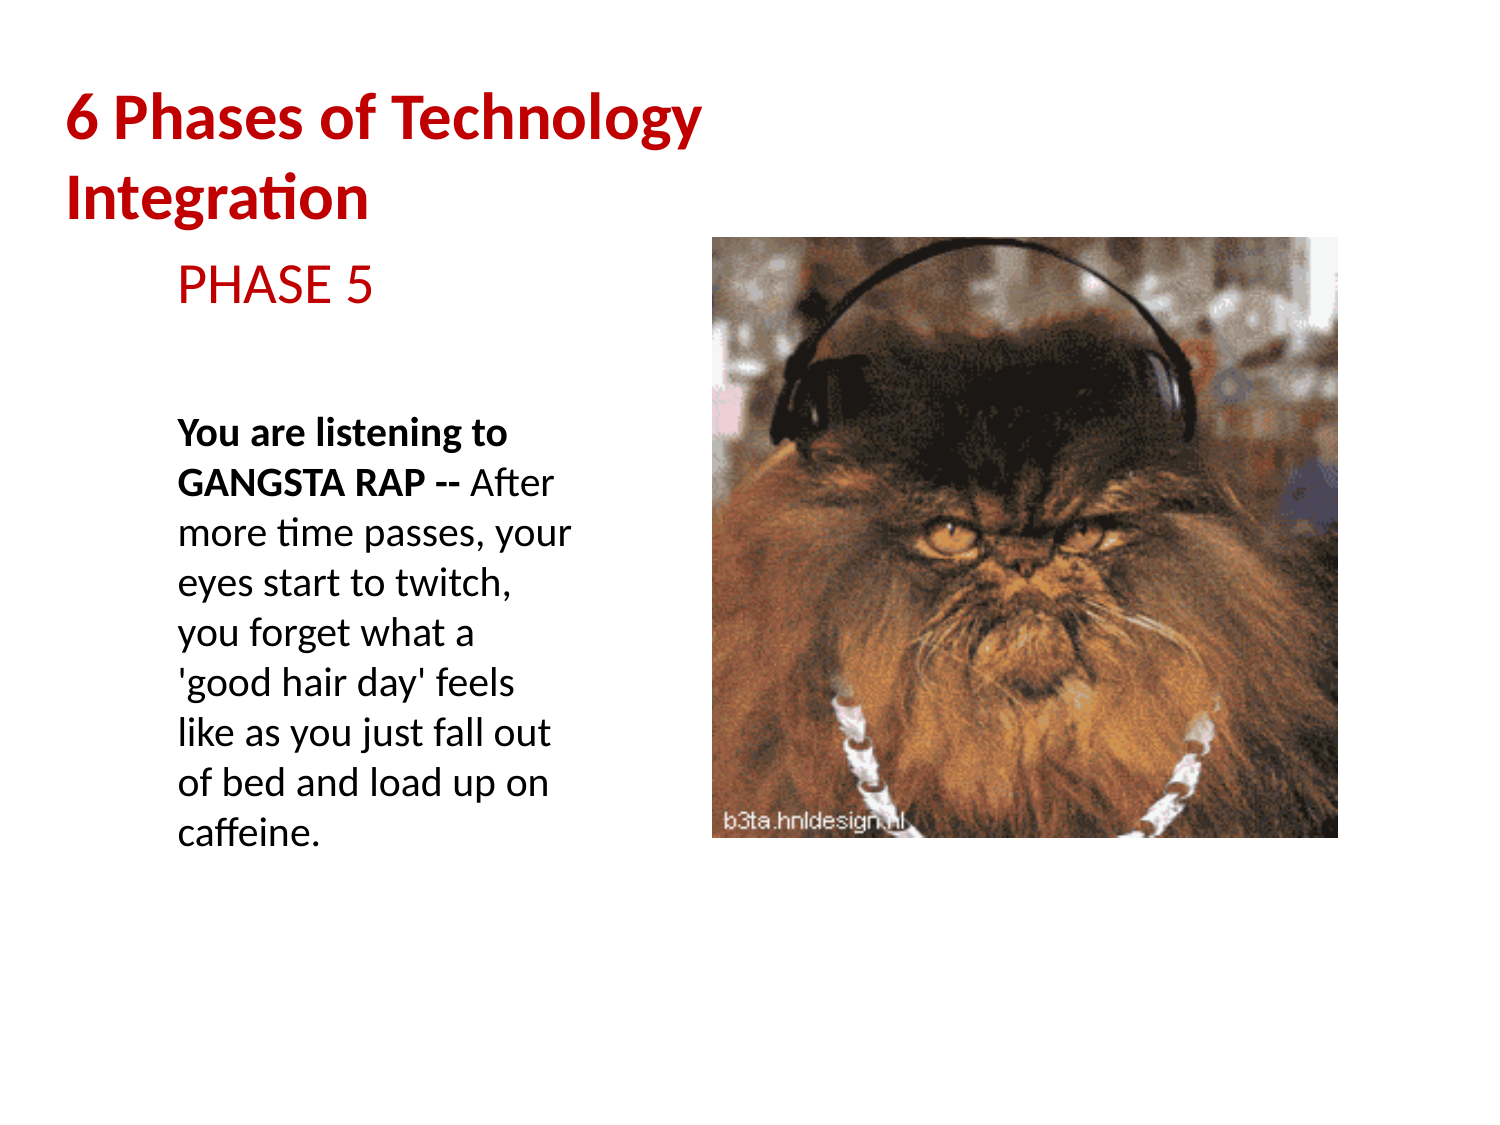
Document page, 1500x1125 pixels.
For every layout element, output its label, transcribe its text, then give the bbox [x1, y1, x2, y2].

title 6 Phases of Technology Integration [50, 50, 900, 241]
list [712, 237, 1338, 838]
list PHASE 5 You are listening to GANGSTA RAP -- After more time passes, your eyes start to twitch, you forget what a 'good hair day' feels like as you just fall out of bed and load up on caffeine. [162, 237, 588, 1008]
